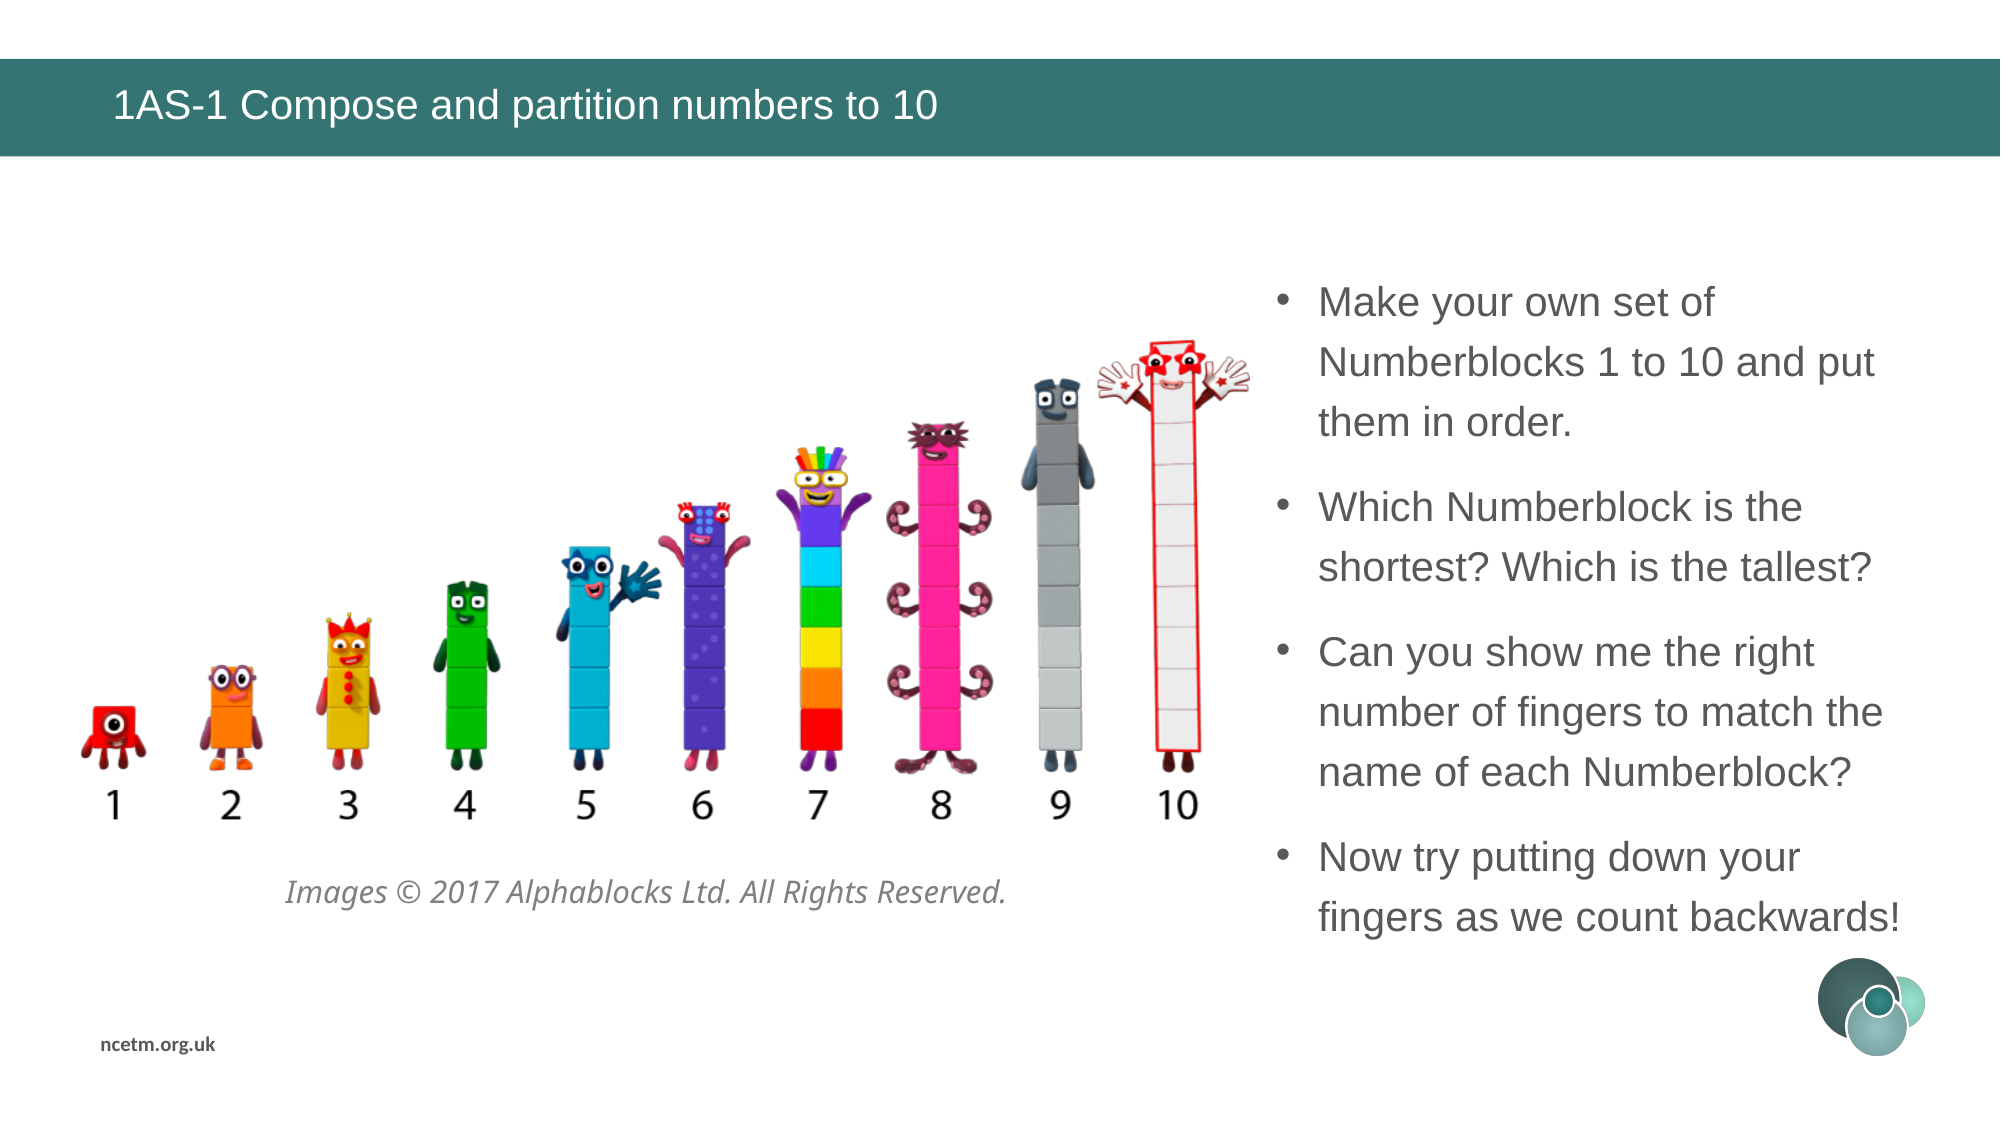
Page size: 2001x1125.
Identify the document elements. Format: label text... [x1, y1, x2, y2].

picture [1018, 338, 1250, 821]
picture [431, 579, 502, 821]
text_box Make your own set of Numberblocks 1 to 10 and put them in order. Which Numberblock is the shortest? Which is the tallest? Can you show me the right number of fingers to match the name of each Numberblock? Now try putting down your fingers as we count backwards! [1261, 257, 1920, 930]
picture [198, 664, 265, 821]
picture [554, 501, 752, 821]
picture [885, 420, 994, 821]
picture [313, 610, 383, 821]
picture [80, 705, 148, 821]
picture [1818, 958, 1925, 1056]
text_box Images © 2017 Alphablocks Ltd. All Rights Reserved. [253, 864, 1041, 955]
picture [775, 445, 874, 821]
title 1AS-1 Compose and partition numbers to 10 [97, 76, 1945, 147]
